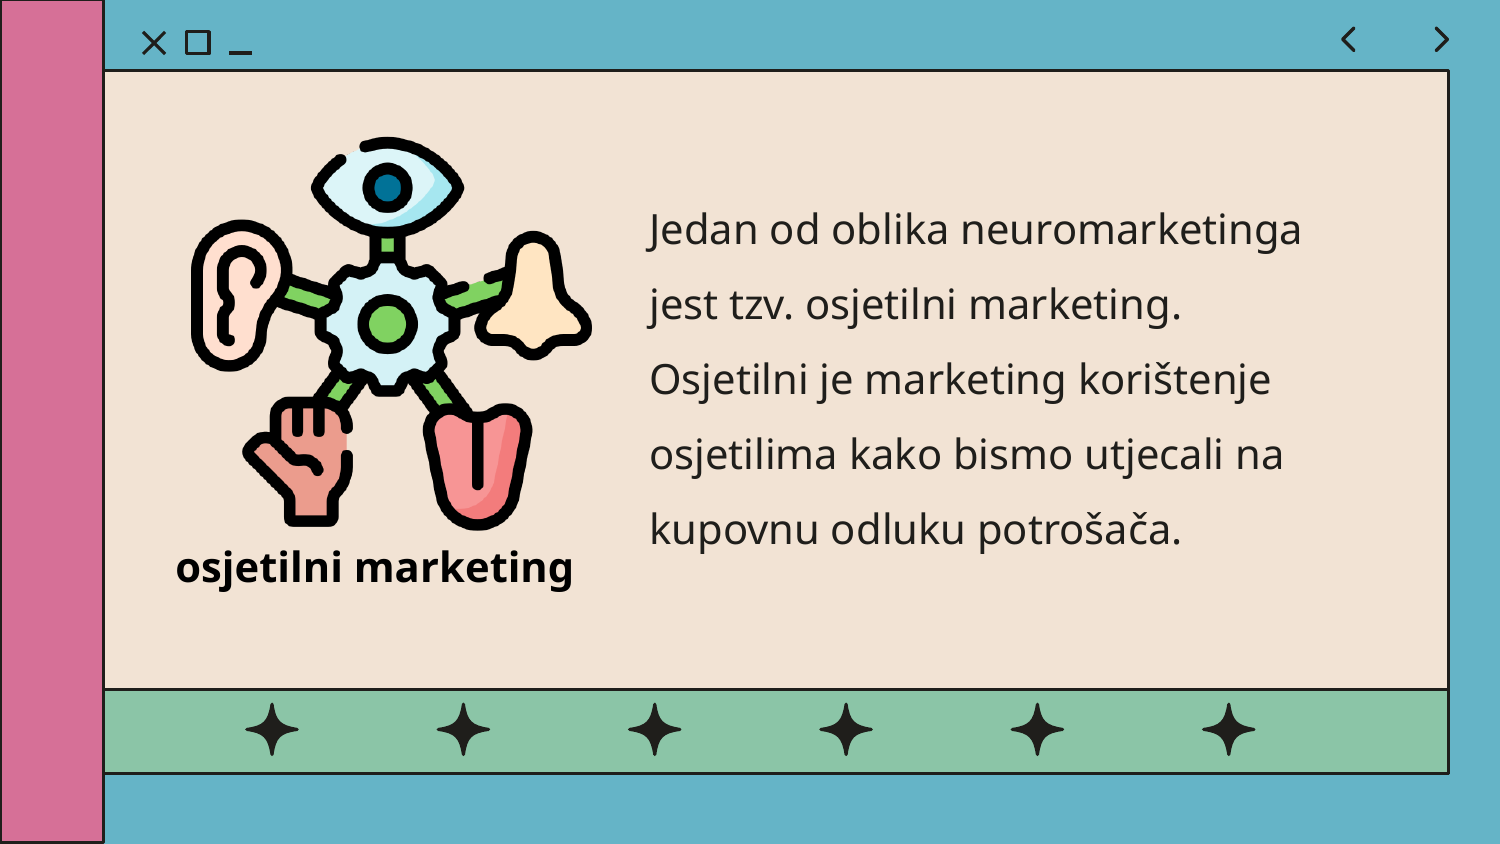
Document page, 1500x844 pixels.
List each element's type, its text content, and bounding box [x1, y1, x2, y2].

subtitle Jedan od oblika neuromarketinga jest tzv. osjetilni marketing. Osjetilni je marketing korištenje osjetilima kako bismo utjecali na kupovnu odluku potrošača. [634, 288, 1380, 592]
picture [190, 132, 592, 534]
text_box [1435, 27, 1449, 52]
text_box osjetilni marketing [135, 533, 615, 598]
text_box [1342, 27, 1355, 52]
